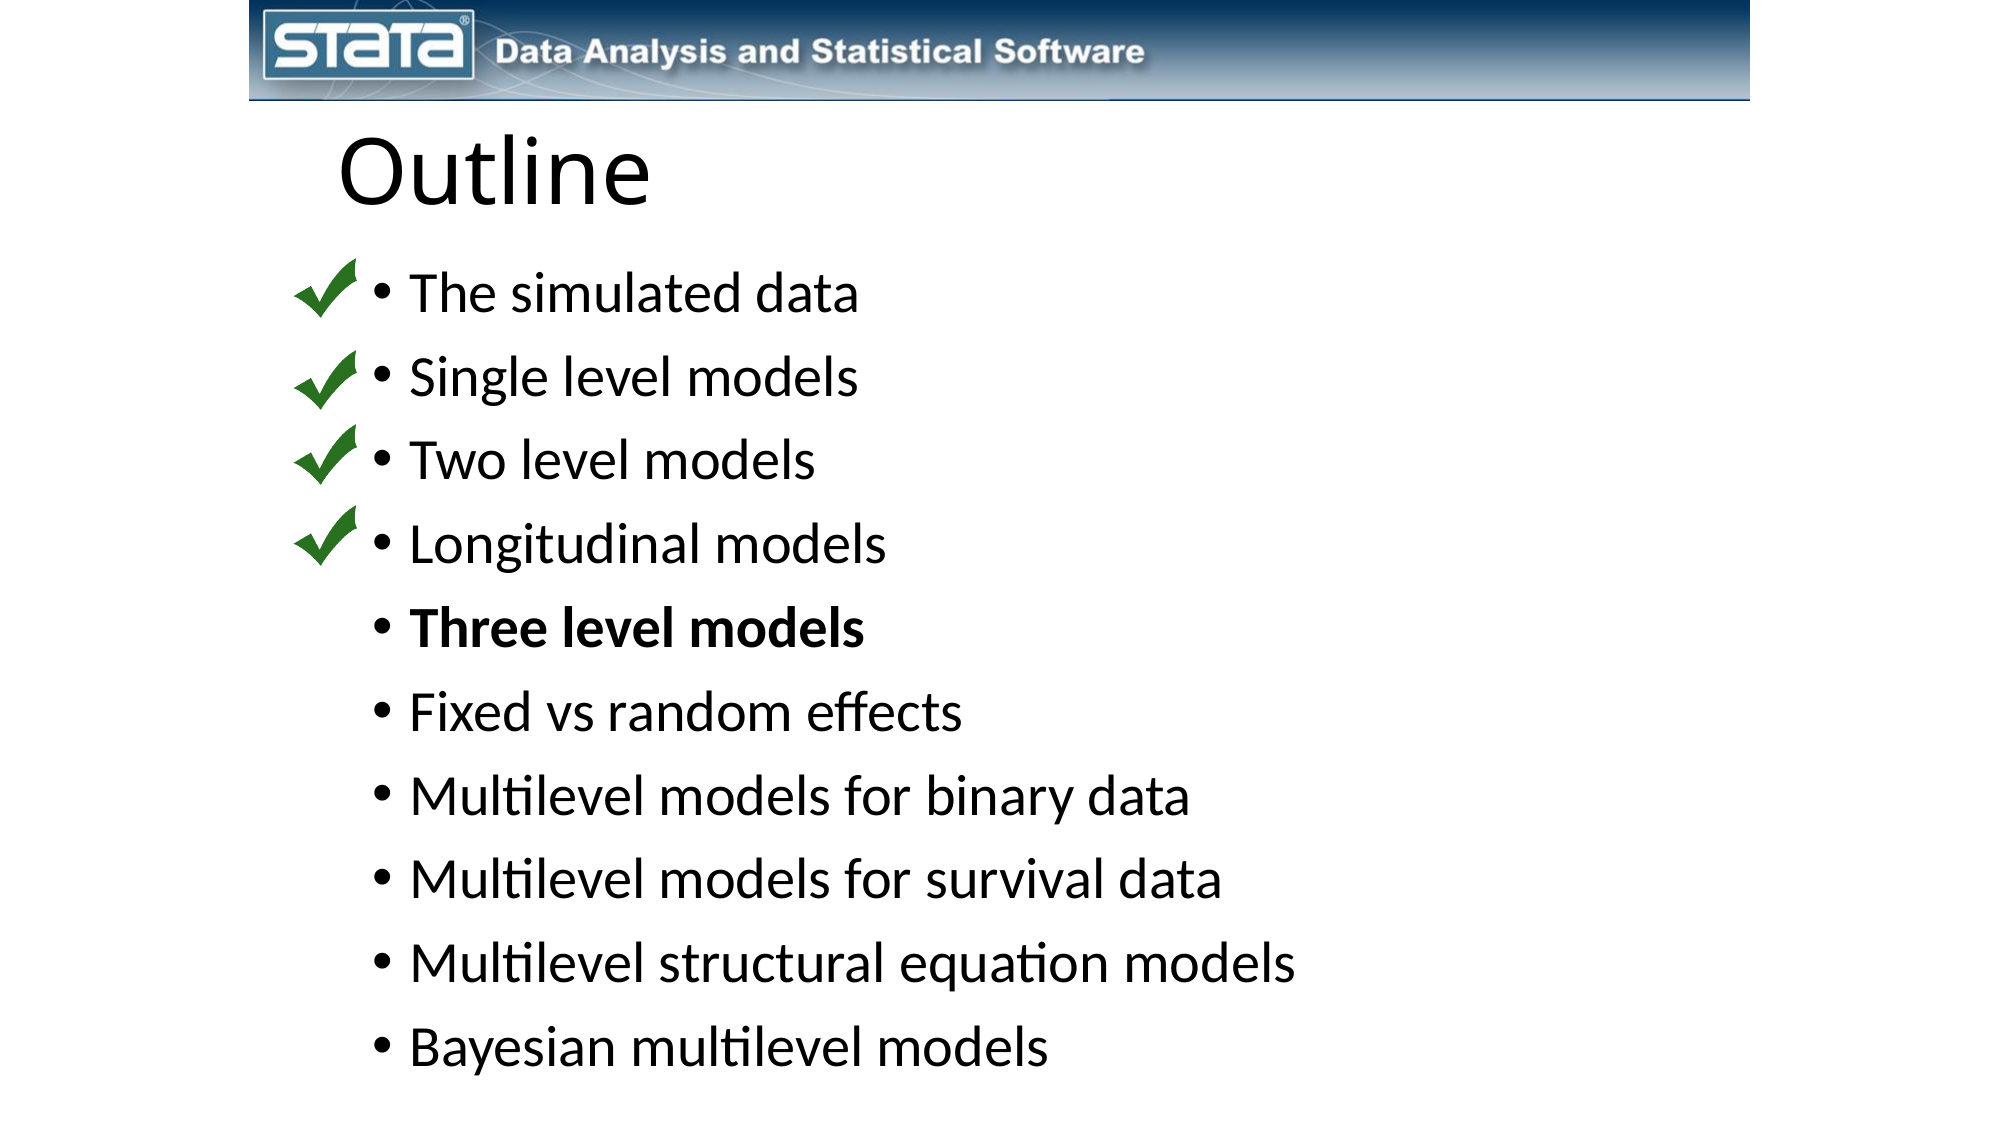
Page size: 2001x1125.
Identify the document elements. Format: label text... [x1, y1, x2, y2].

picture [293, 424, 358, 485]
picture [249, 0, 1750, 101]
picture [293, 349, 358, 410]
list The simulated data Single level models Two level models Longitudinal models Three level models Fixed vs random effects Multilevel models for binary data Multilevel models for survival data Multilevel structural equation models Bayesian multilevel models [357, 254, 1643, 1100]
title Outline [321, 101, 1671, 250]
picture [293, 505, 358, 566]
picture [293, 258, 358, 318]
